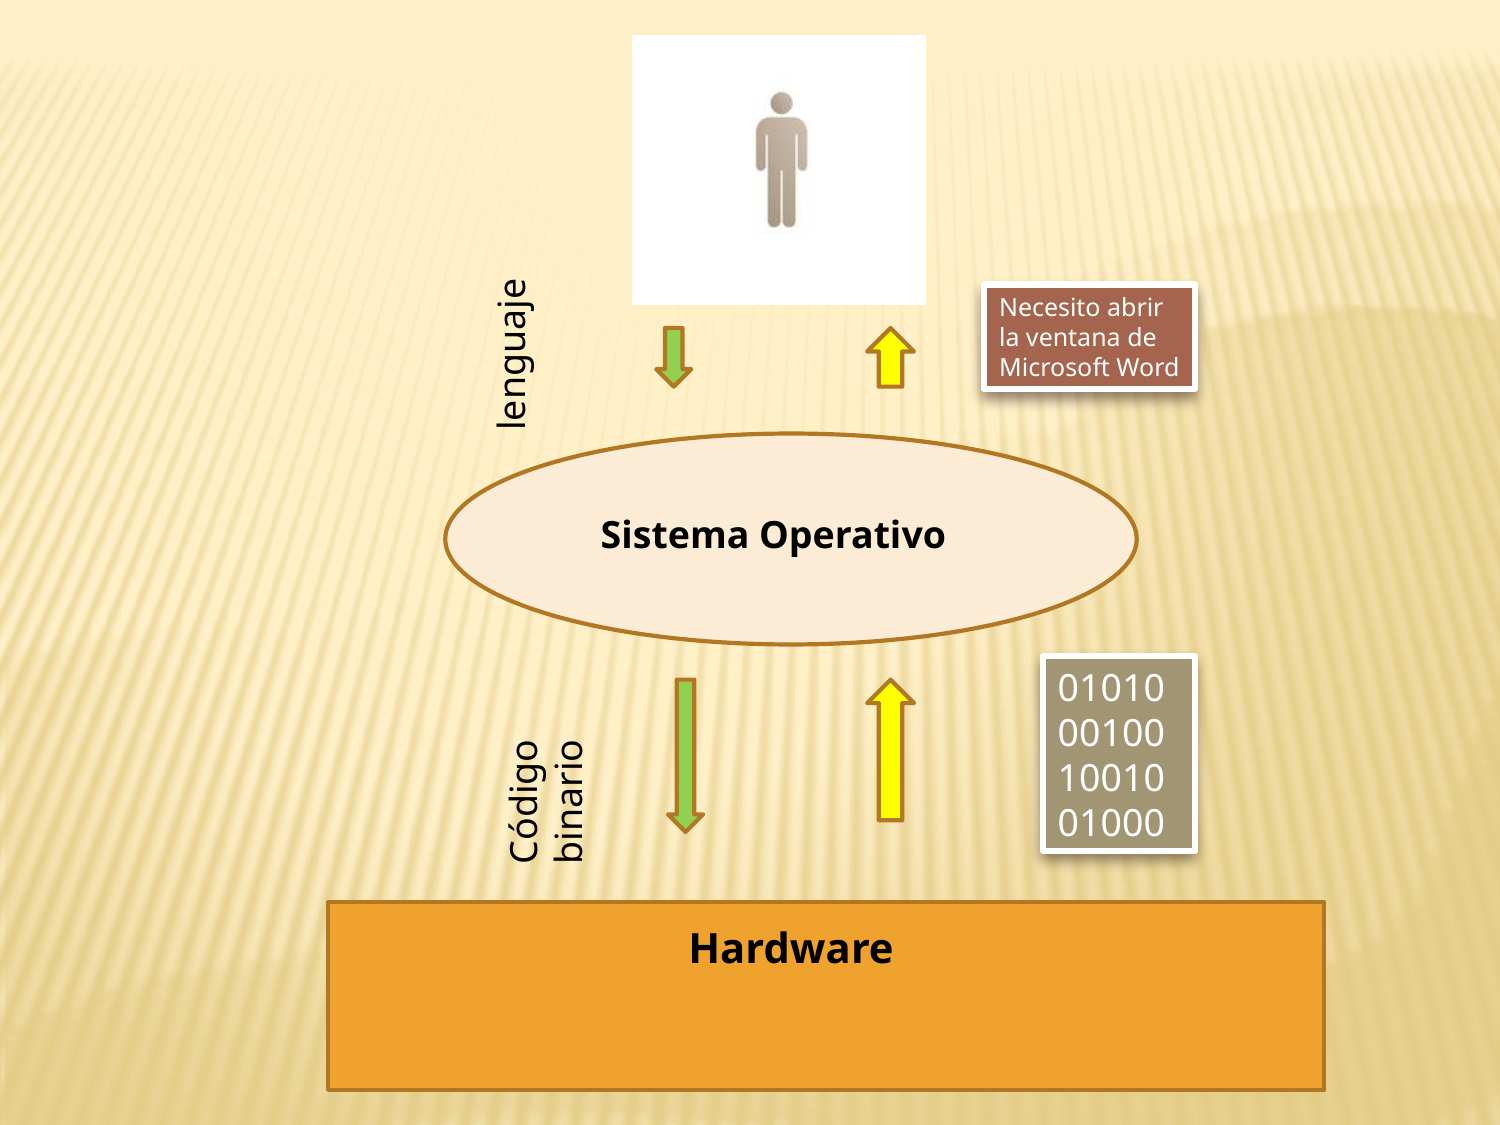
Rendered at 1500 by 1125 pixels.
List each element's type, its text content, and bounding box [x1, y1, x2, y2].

text_box Código binario [492, 597, 597, 879]
text_box [443, 431, 1139, 647]
text_box [326, 900, 1326, 1092]
text_box [865, 677, 916, 823]
text_box 01010001001001001000 [1040, 653, 1198, 854]
text_box lenguaje [480, 234, 541, 446]
text_box [654, 325, 694, 389]
text_box Necesito abrir la ventana de Microsoft Word [981, 281, 1198, 392]
text_box [666, 677, 706, 835]
text_box [865, 325, 916, 389]
picture [632, 34, 927, 305]
text_box Sistema Operativo [562, 503, 985, 564]
text_box Hardware [410, 914, 1172, 979]
